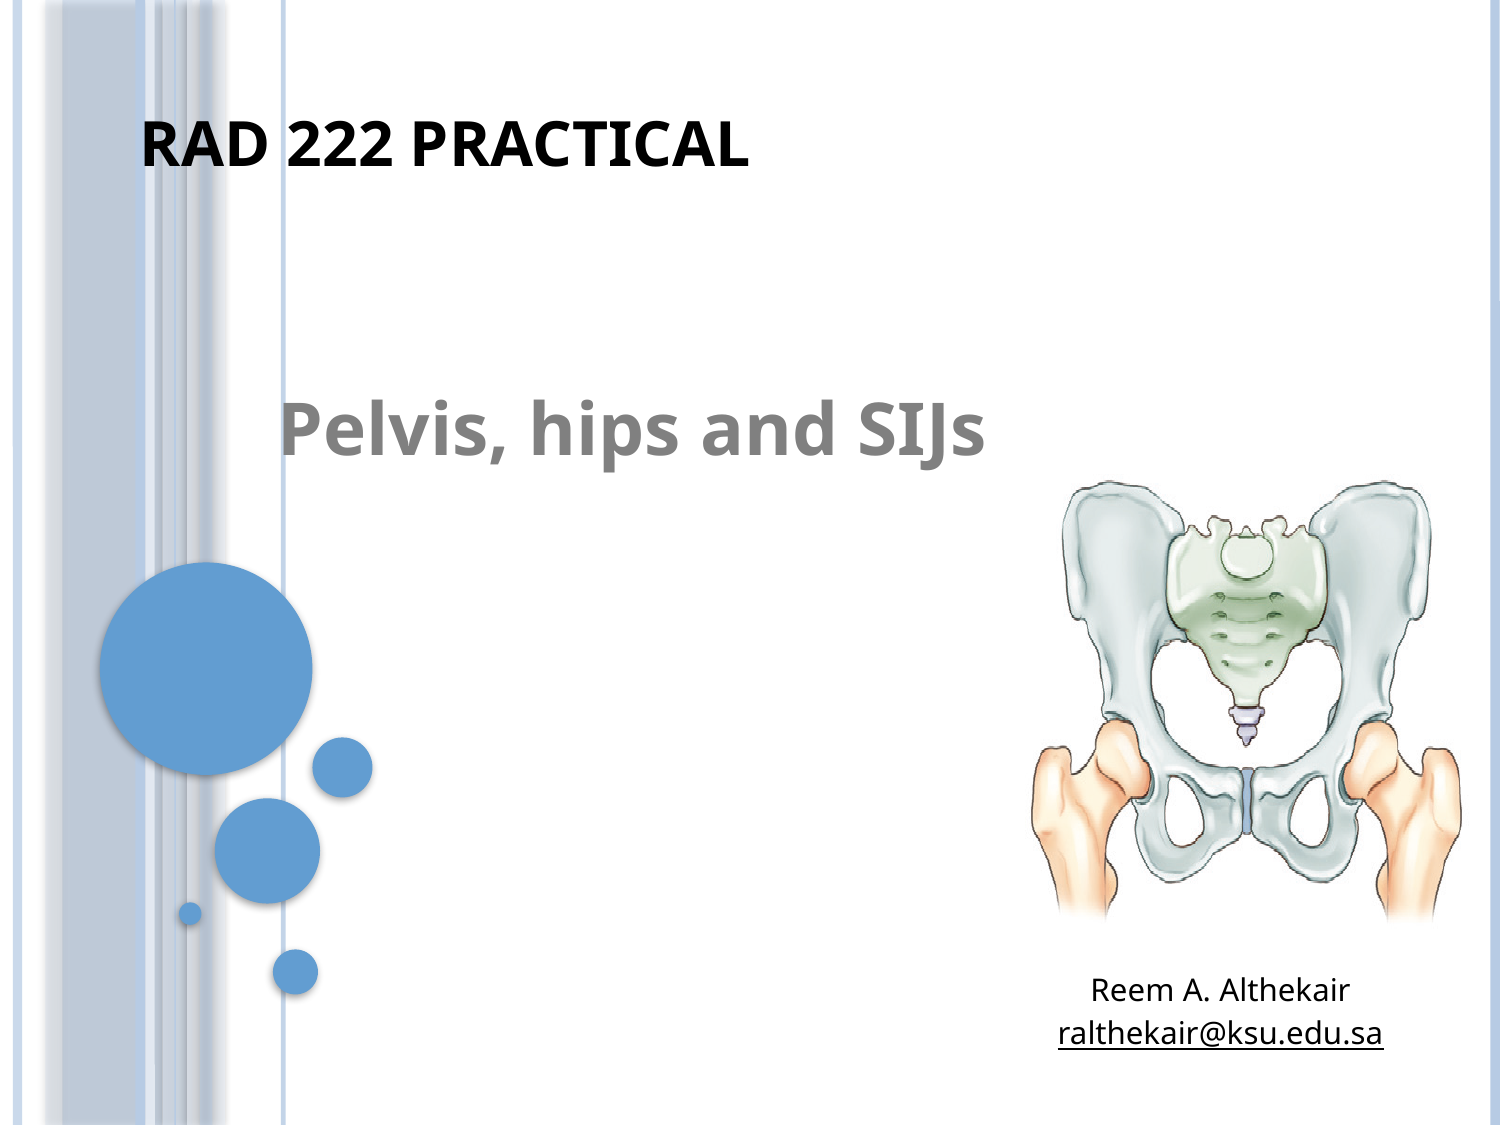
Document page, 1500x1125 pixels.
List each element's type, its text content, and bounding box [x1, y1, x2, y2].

text_box Pelvis, hips and SIJs [224, 375, 1200, 478]
text_box Reem A. Althekair ralthekair@ksu.edu.sa [962, 962, 1488, 1075]
picture [1024, 473, 1476, 930]
text_box RAD 222 practical [124, 50, 863, 186]
